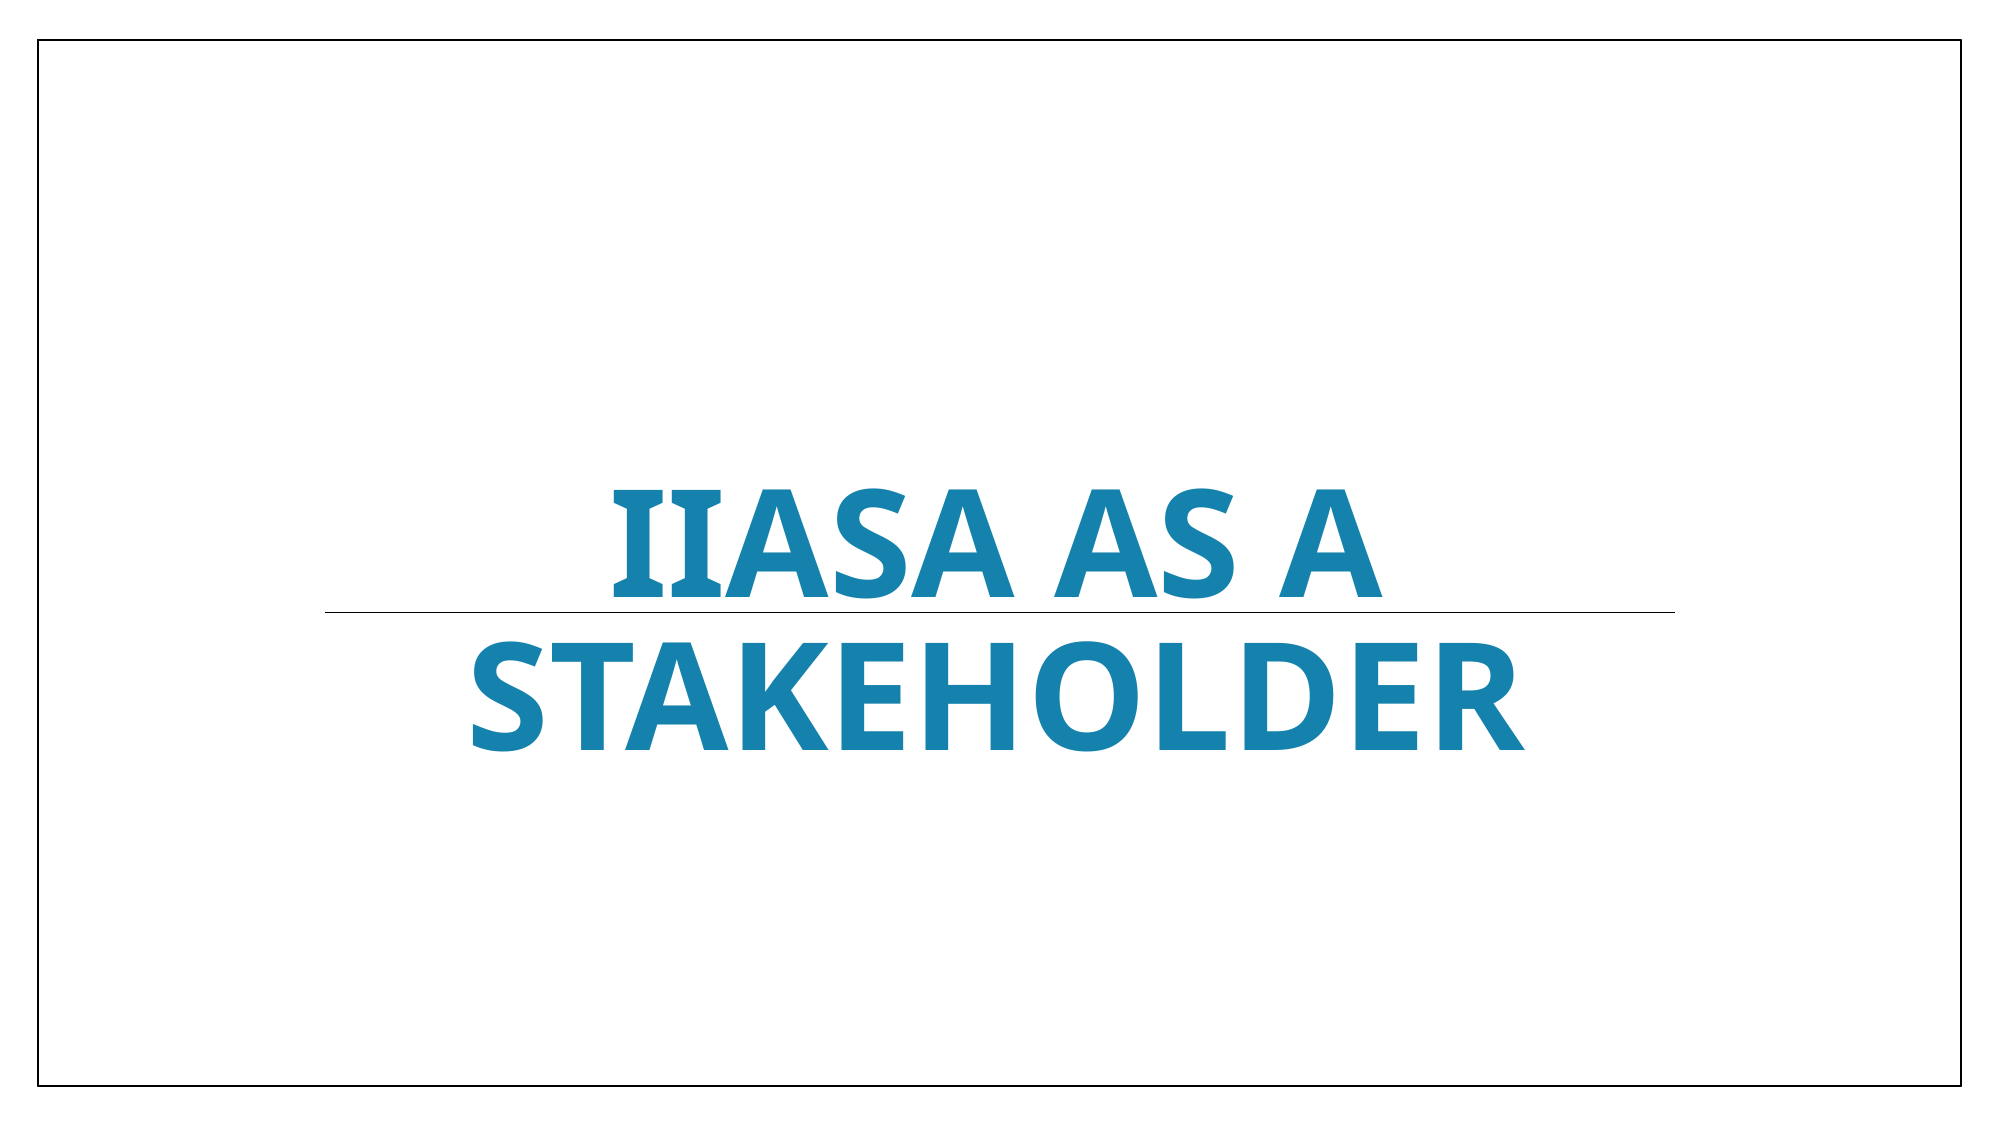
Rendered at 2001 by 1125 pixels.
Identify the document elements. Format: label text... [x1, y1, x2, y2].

title IIASA as a stakeholder [178, 308, 1814, 789]
